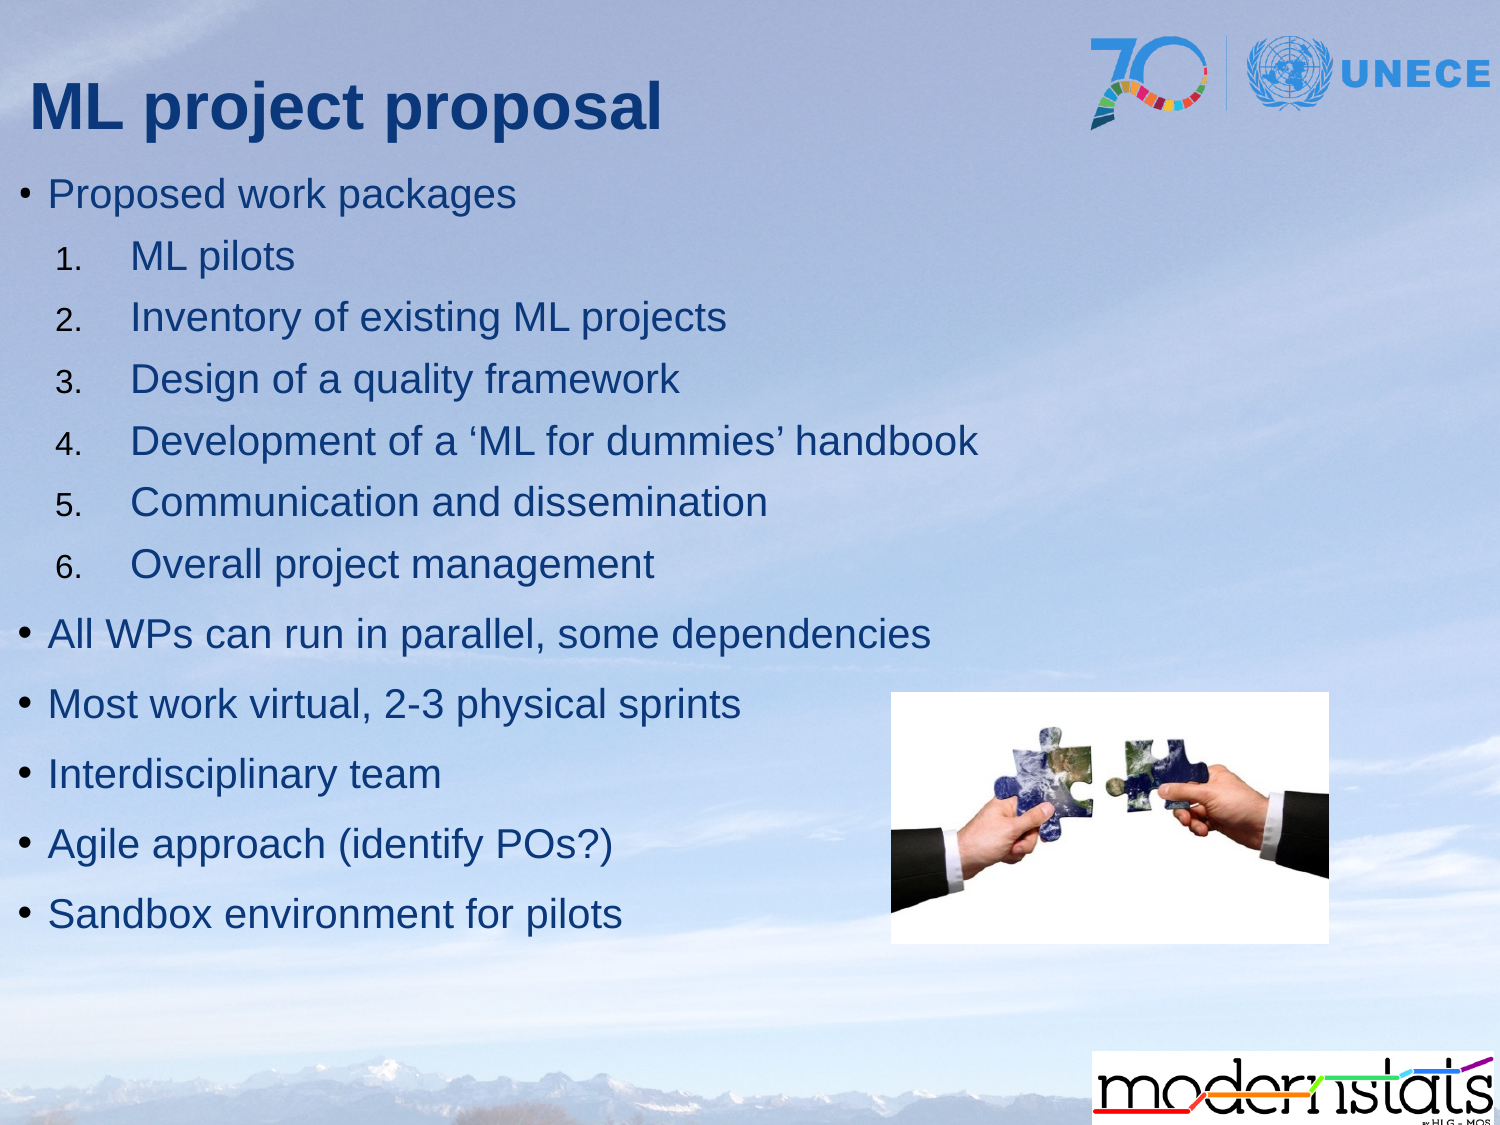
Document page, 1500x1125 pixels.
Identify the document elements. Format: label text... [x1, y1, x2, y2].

picture [1282, 30, 1500, 133]
picture [891, 692, 1329, 945]
title ML project proposal [29, 19, 1282, 145]
picture [1092, 1051, 1494, 1125]
list Proposed work packages ML pilots Inventory of existing ML projects Design of a quality framework Development of a ‘ML for dummies’ handbook Communication and dissemination Overall project management All WPs can run in parallel, some dependencies Most work virtual, 2-3 physical sprints Interdisciplinary team Agile approach (identify POs?) Sandbox environment for pilots [17, 172, 1459, 1024]
